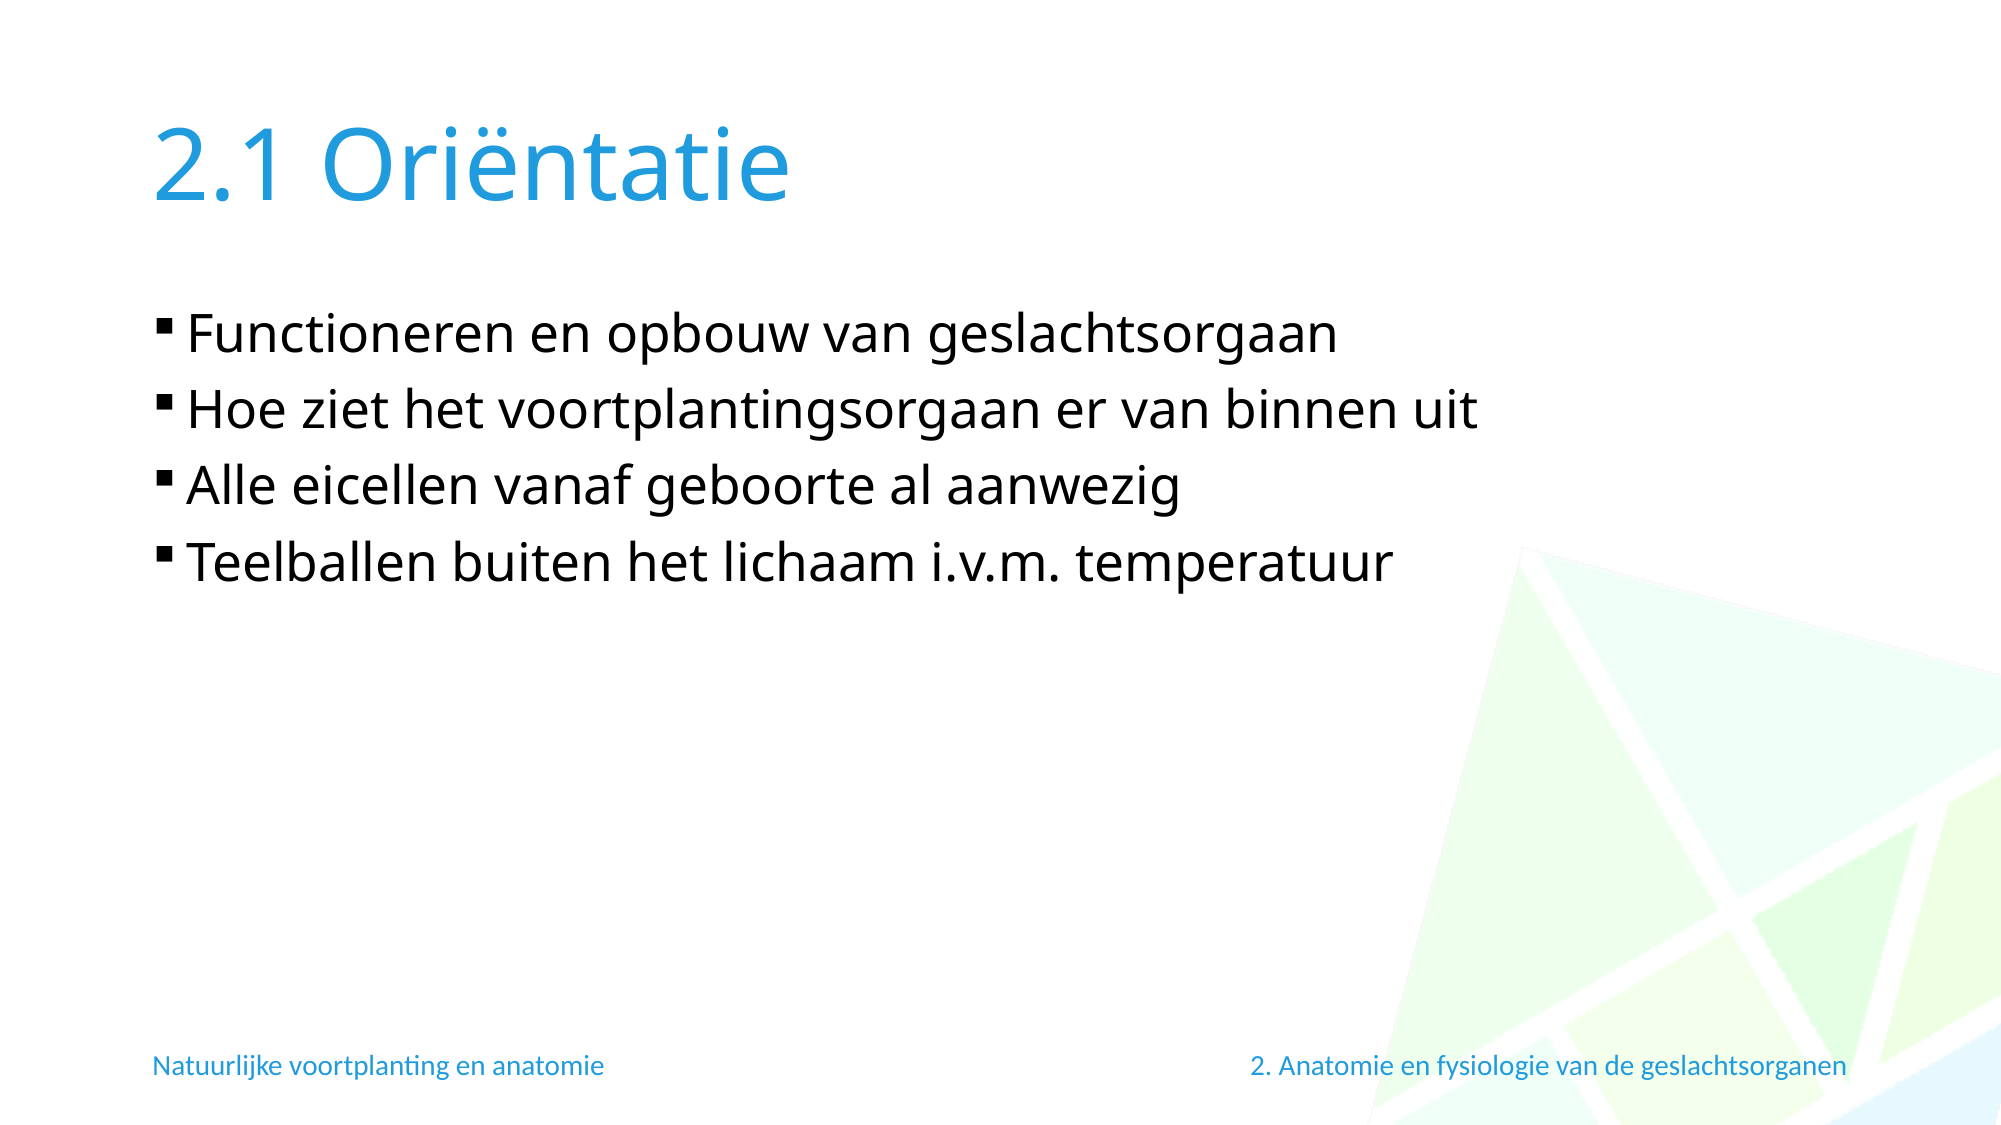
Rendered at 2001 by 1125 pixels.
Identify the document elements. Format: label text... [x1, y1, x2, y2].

title 2.1 Oriëntatie [137, 59, 1863, 278]
list Natuurlijke voortplanting en anatomie [137, 1042, 625, 1090]
list Functioneren en opbouw van geslachtsorgaan Hoe ziet het voortplantingsorgaan er van binnen uit Alle eicellen vanaf geboorte al aanwezig Teelballen buiten het lichaam i.v.m. temperatuur [137, 299, 1863, 602]
list 2. Anatomie en fysiologie van de geslachtsorganen [1216, 1042, 1863, 1090]
